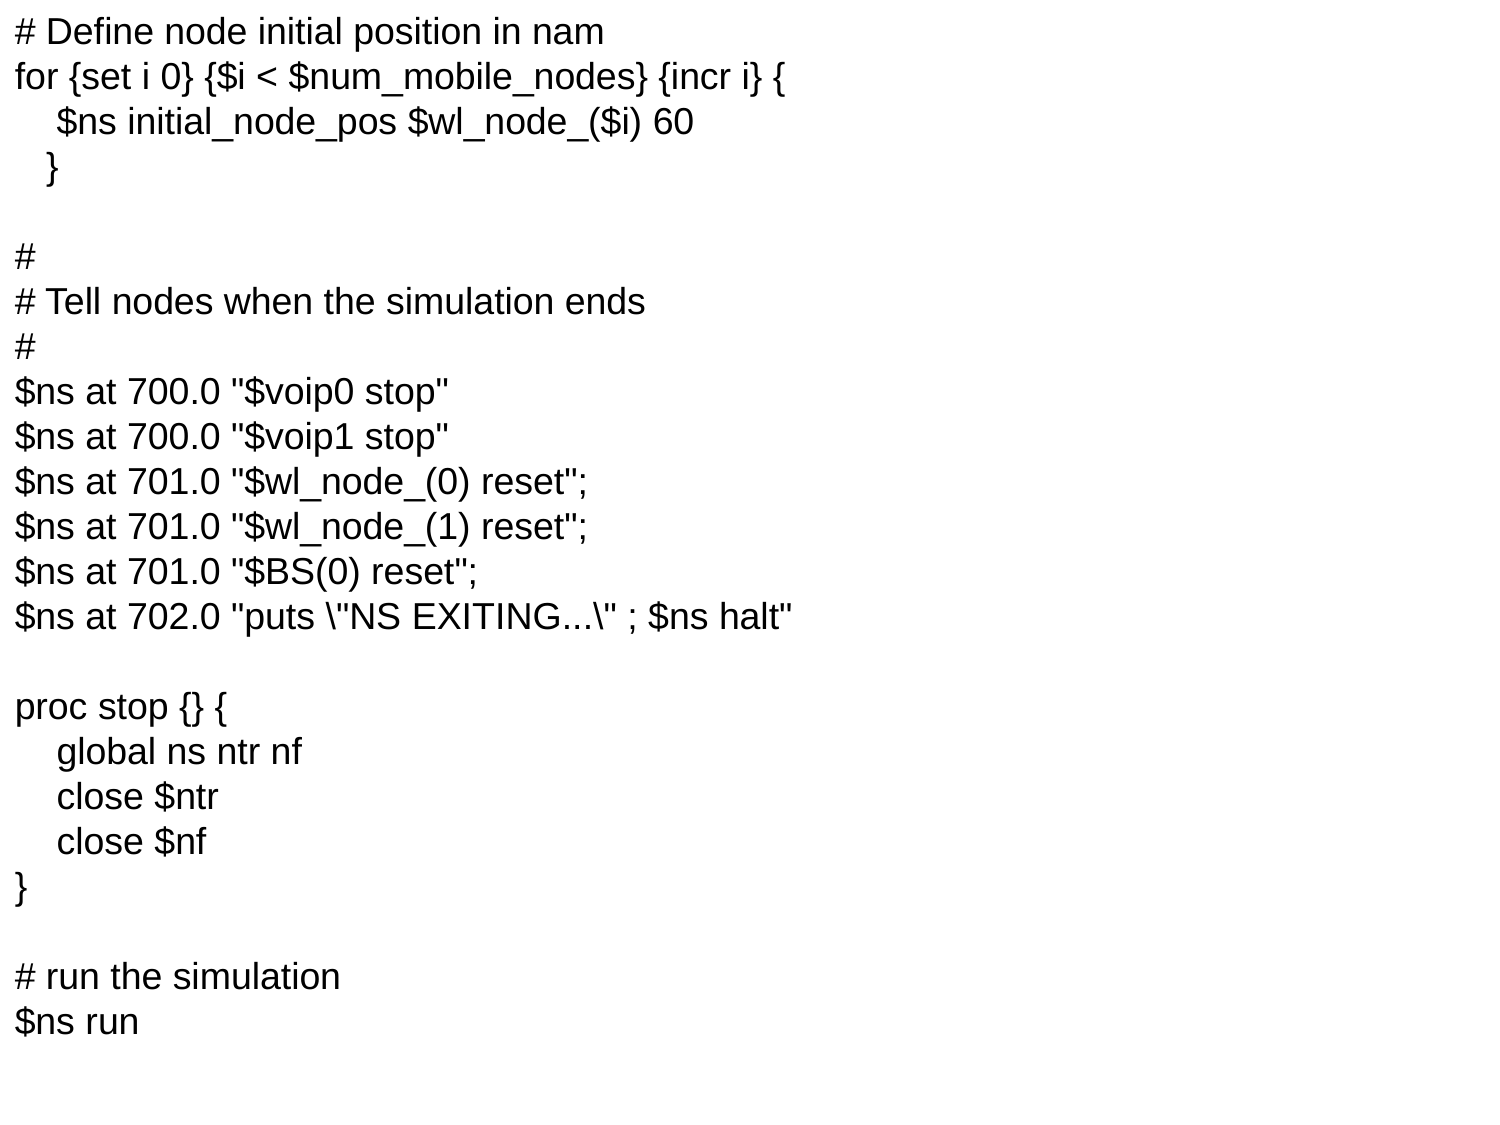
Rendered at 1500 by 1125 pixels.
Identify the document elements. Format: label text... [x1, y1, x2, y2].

text_box # Define node initial position in nam for {set i 0} {$i < $num_mobile_nodes} {incr i} { $ns initial_node_pos $wl_node_($i) 60 } # # Tell nodes when the simulation ends # $ns at 700.0 "$voip0 stop" $ns at 700.0 "$voip1 stop" $ns at 701.0 "$wl_node_(0) reset"; $ns at 701.0 "$wl_node_(1) reset"; $ns at 701.0 "$BS(0) reset"; $ns at 702.0 "puts \"NS EXITING...\" ; $ns halt" proc stop {} { global ns ntr nf close $ntr close $nf } # run the simulation $ns run [0, 0, 1500, 1050]
